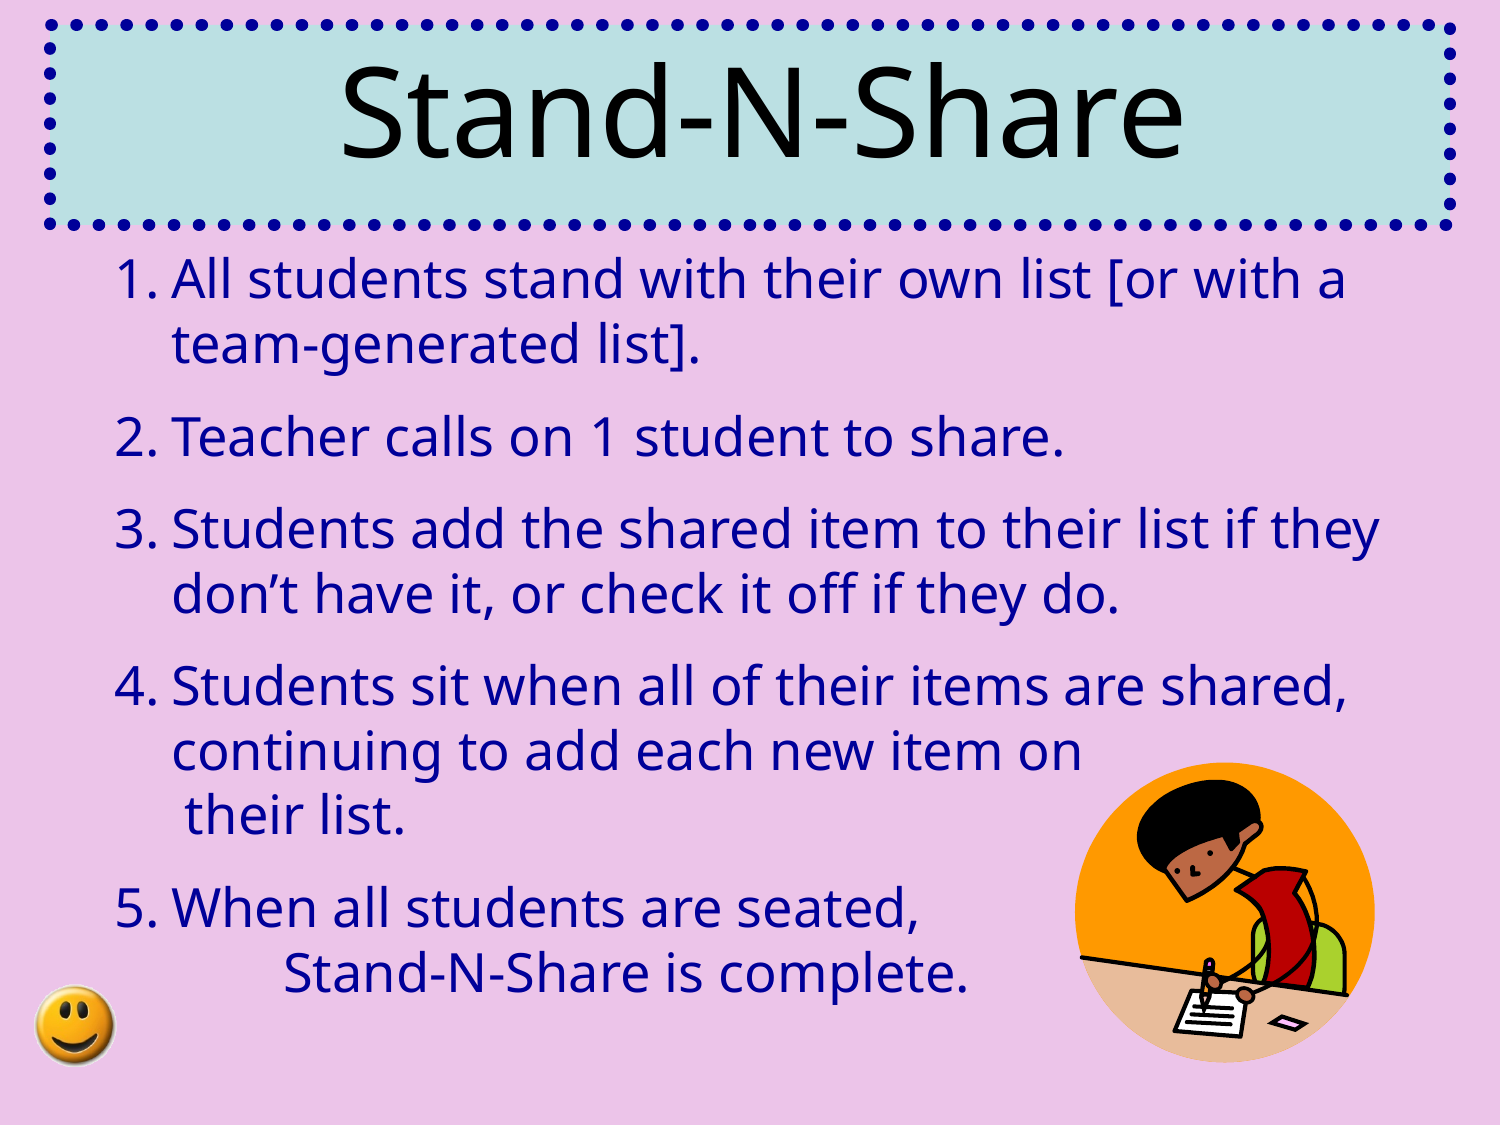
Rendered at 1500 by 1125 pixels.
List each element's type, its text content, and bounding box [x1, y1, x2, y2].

text_box [50, 24, 1450, 225]
text_box All students stand with their own list [or with a team-generated list]. Teacher calls on 1 student to share. Students add the shared item to their list if they don’t have it, or check it off if they do. Students sit when all of their items are shared, continuing to add each new item on their list. When all students are seated, Stand-N-Share is complete. [99, 237, 1450, 1011]
text_box Stand-N-Share [99, 24, 1427, 190]
picture [1074, 762, 1375, 1063]
picture [24, 974, 126, 1076]
